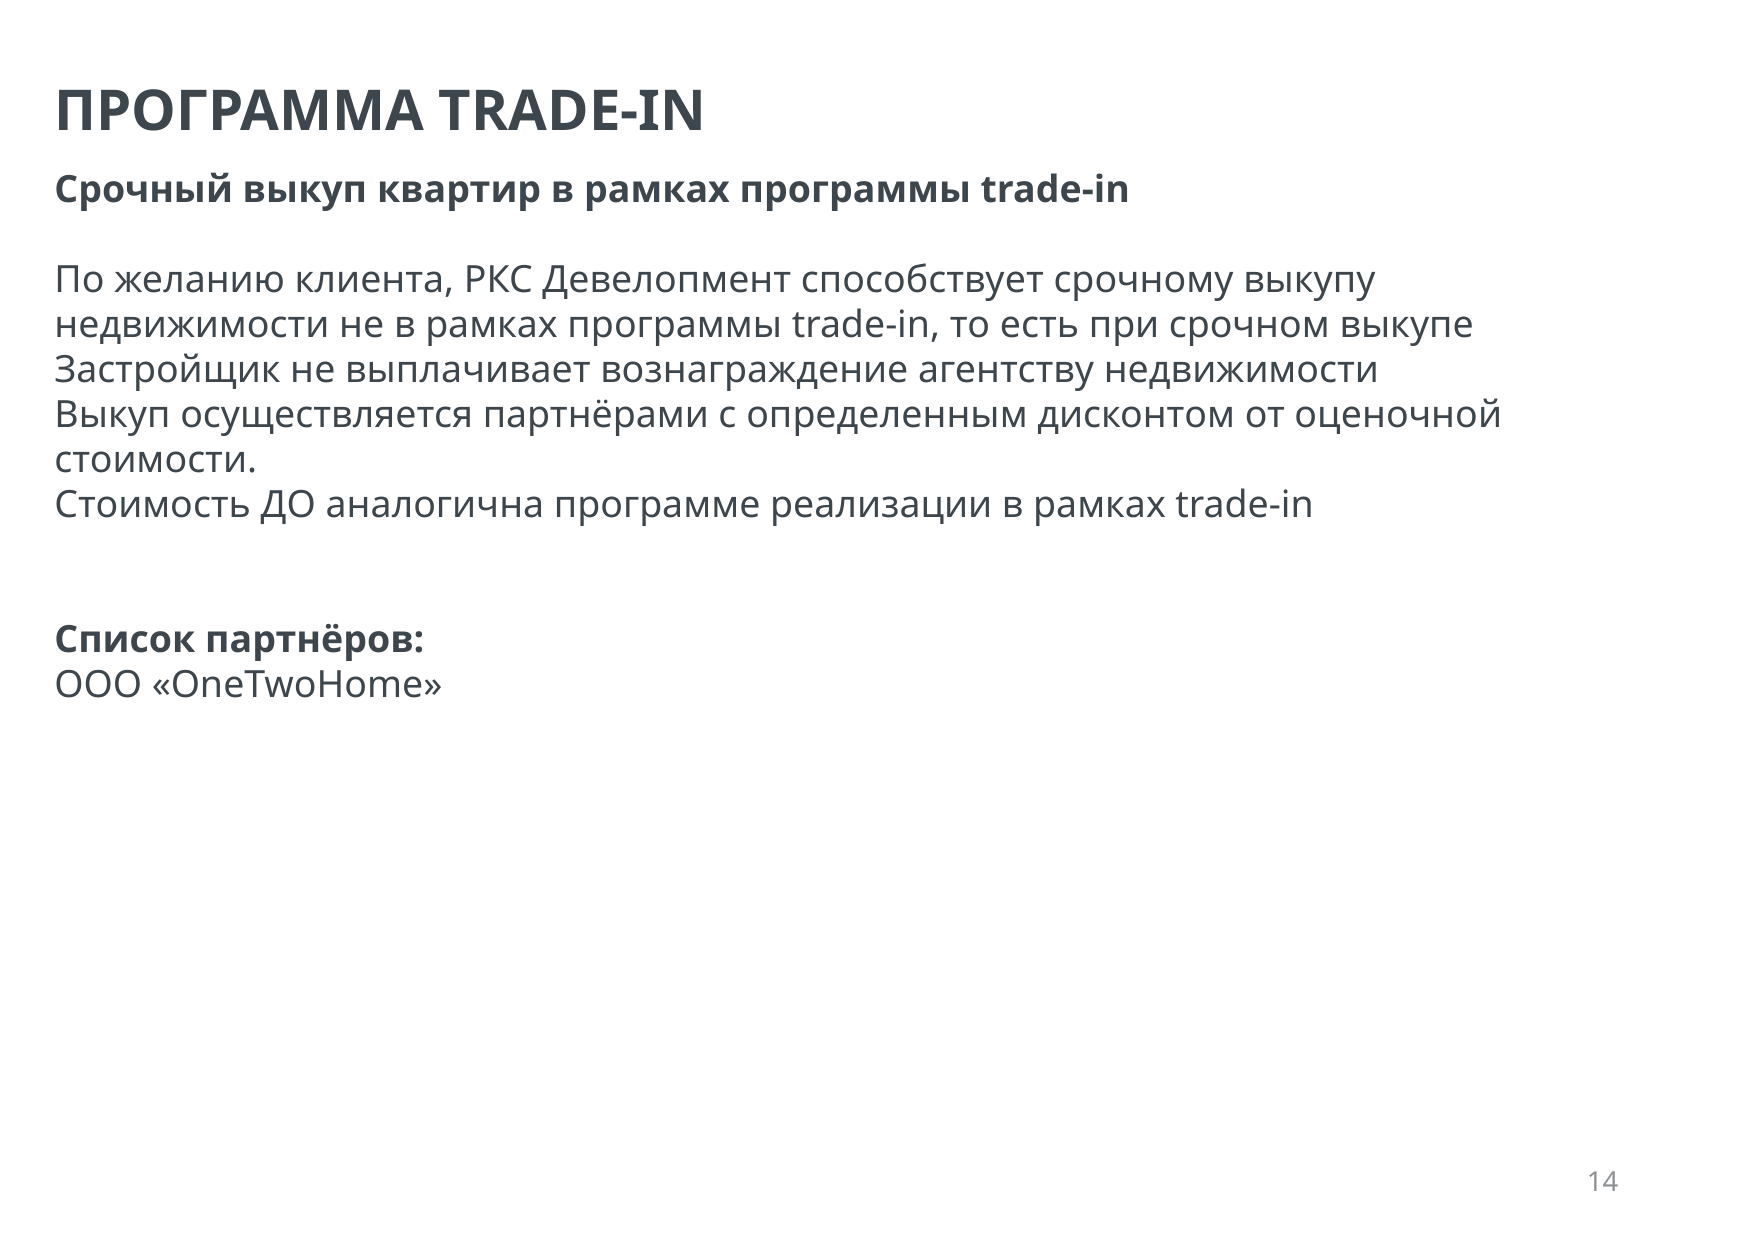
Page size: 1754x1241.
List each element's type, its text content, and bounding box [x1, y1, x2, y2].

slide_number ‹#› [1238, 1149, 1634, 1216]
text_box Срочный выкуп квартир в рамках программы trade-in По желанию клиента, РКС Девелопмент способствует срочному выкупу недвижимости не в рамках программы trade-in, то есть при срочном выкупе Застройщик не выплачивает вознаграждение агентству недвижимости Выкуп осуществляется партнёрами с определенным дисконтом от оценочной стоимости. Стоимость ДО аналогична программе реализации в рамках trade-in Список партнёров: ООО «OneTwoHome» [39, 157, 1670, 783]
text_box ПРОГРАММА TRADE-IN [39, 73, 1712, 152]
